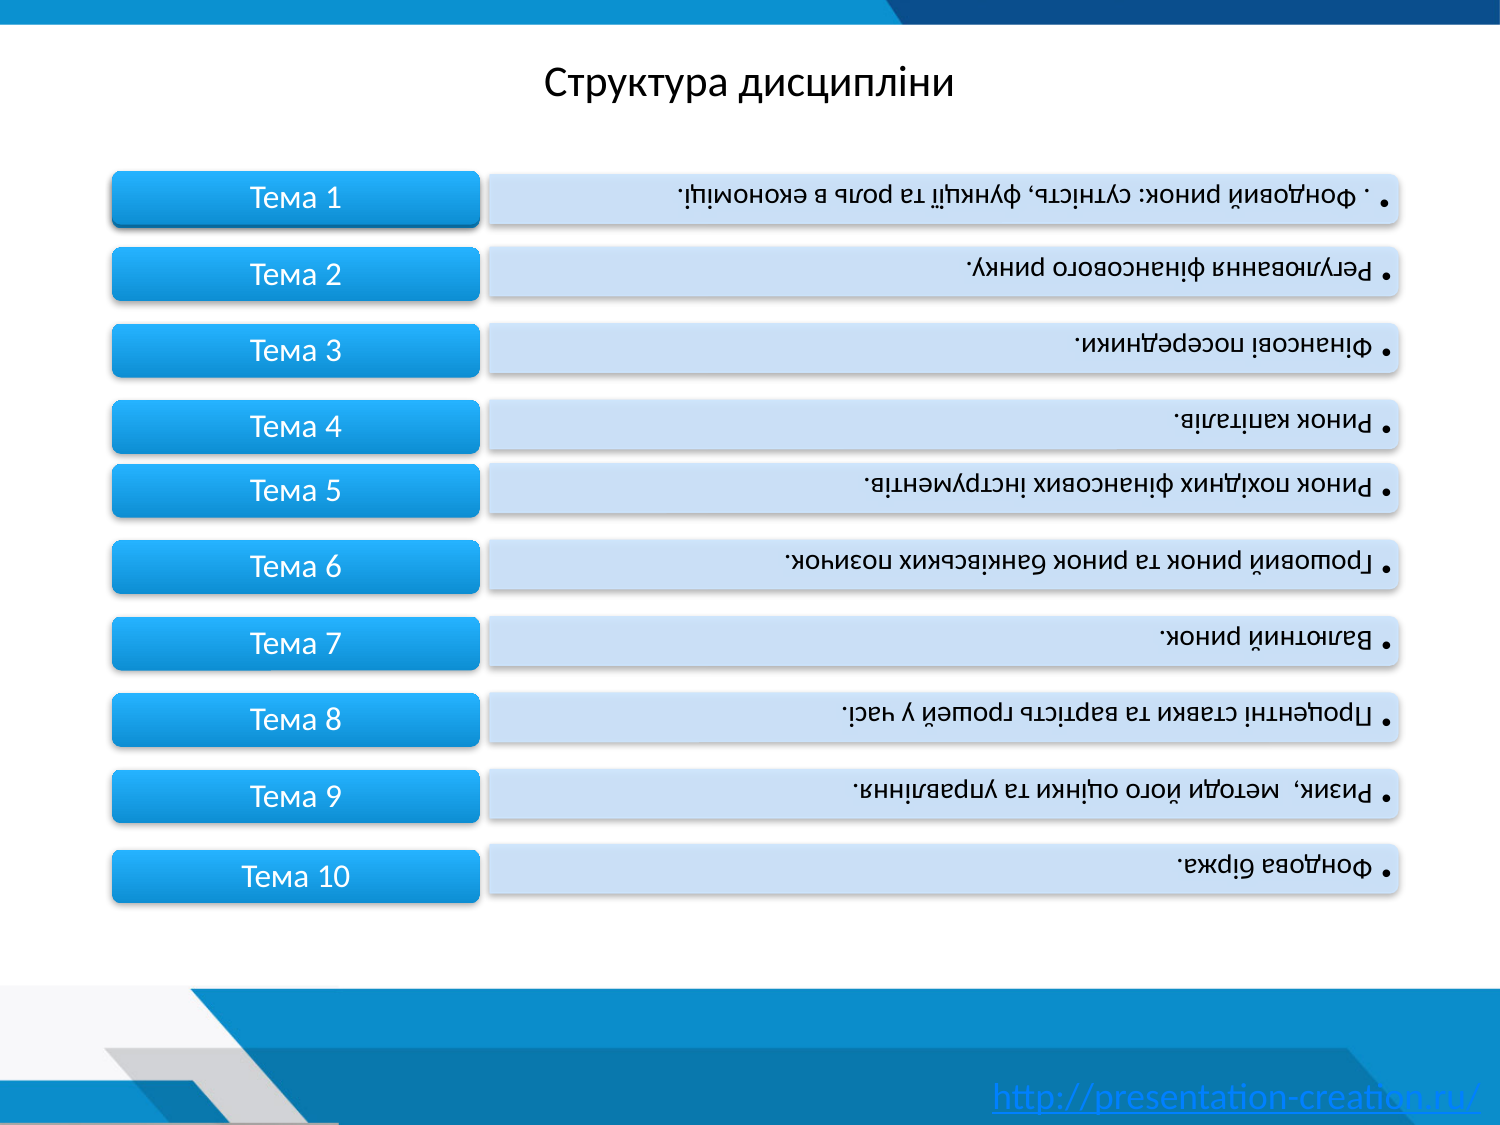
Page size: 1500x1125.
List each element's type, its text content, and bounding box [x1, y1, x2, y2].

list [74, 148, 1426, 1006]
title Структура дисципліни [75, 45, 1425, 114]
picture [0, 0, 1500, 1125]
